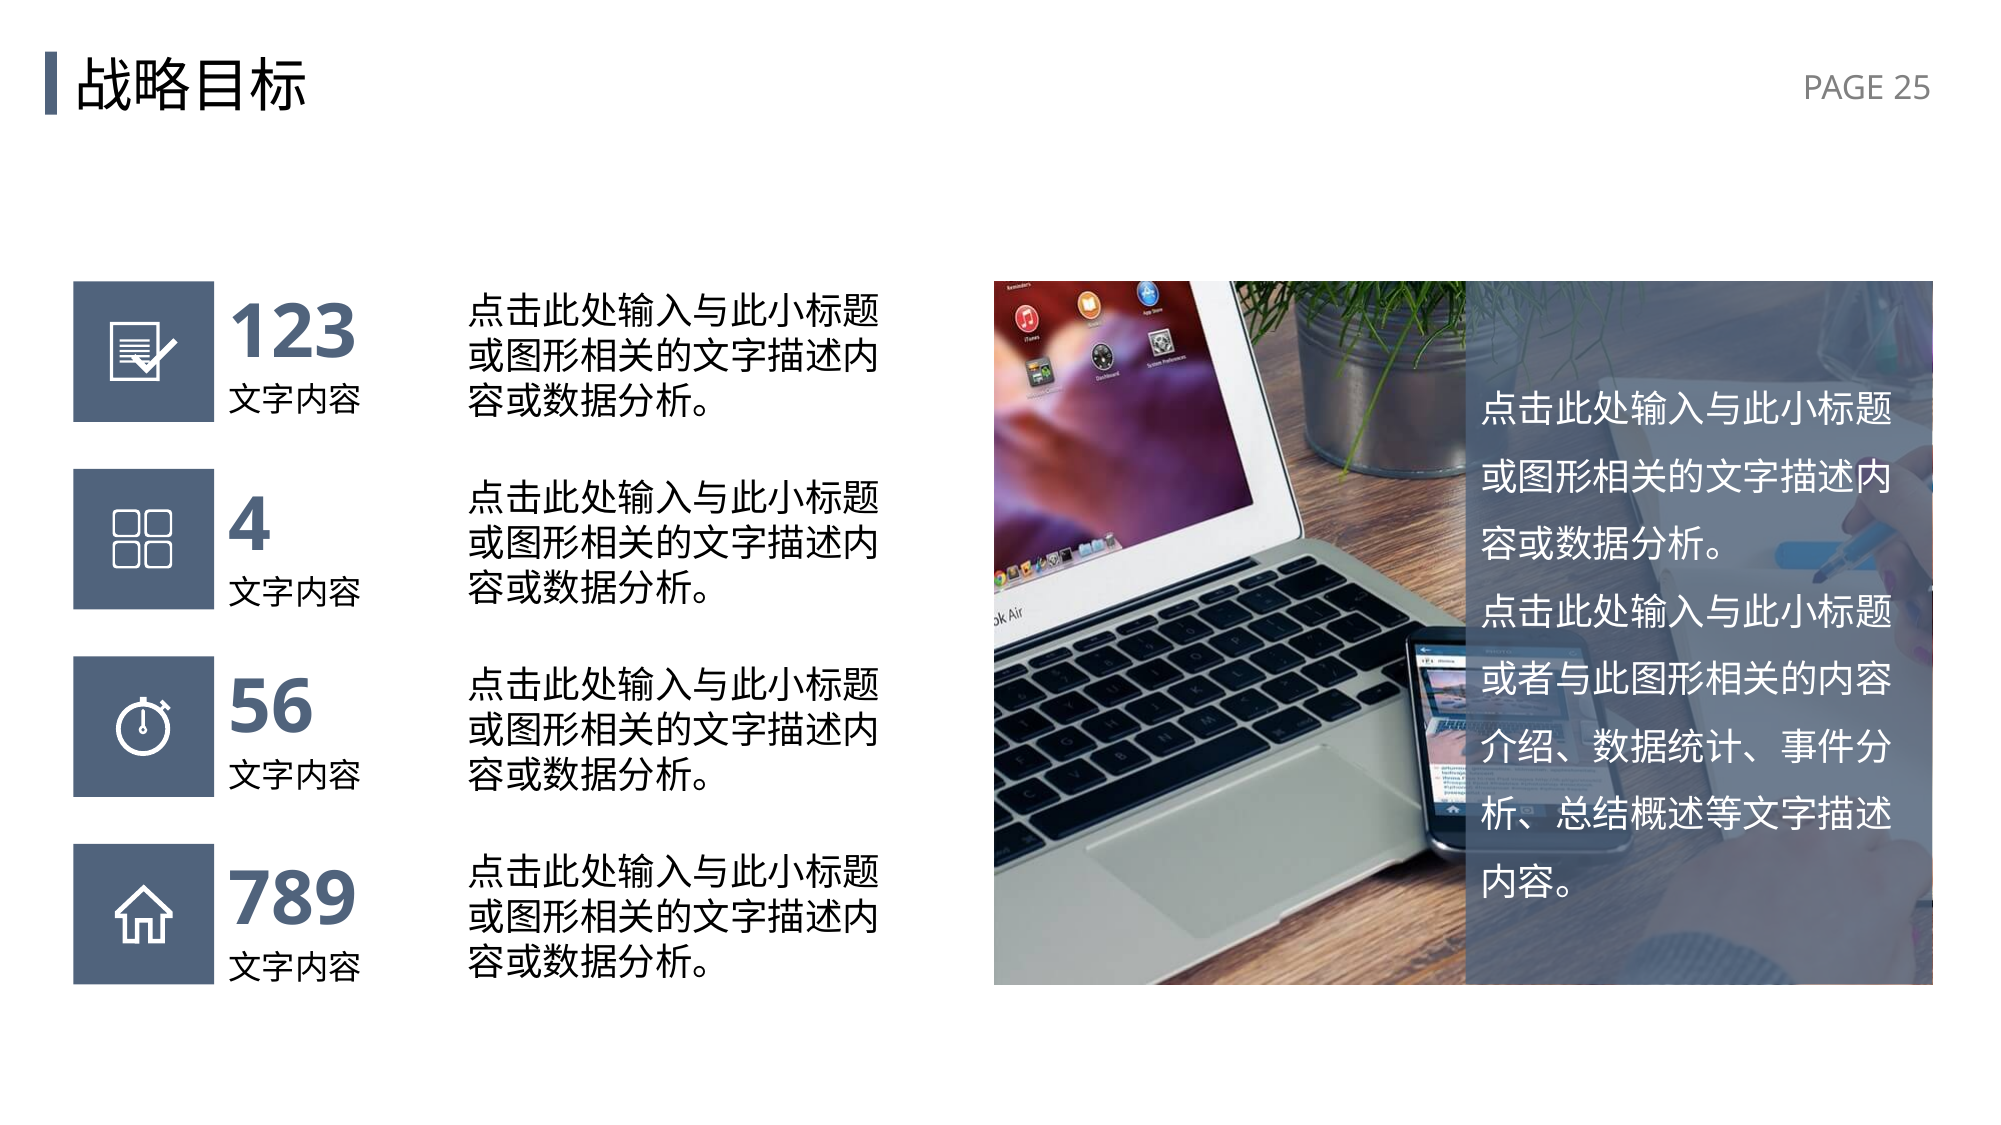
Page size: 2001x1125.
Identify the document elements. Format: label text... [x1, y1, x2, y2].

text_box 点击此处输入与此小标题或图形相关的文字描述内容或数据分析。 [453, 279, 928, 430]
text_box 4 [214, 467, 453, 563]
text_box [108, 320, 180, 383]
text_box 123 [214, 275, 457, 371]
text_box 789 [214, 842, 453, 938]
text_box [72, 280, 215, 423]
text_box [72, 468, 215, 610]
text_box 56 [214, 650, 457, 746]
text_box 文字内容 [214, 746, 453, 802]
text_box 点击此处输入与此小标题或图形相关的文字描述内容或数据分析。 [453, 466, 928, 617]
text_box [143, 508, 174, 570]
title 战略目标 [59, 40, 522, 126]
text_box [111, 508, 142, 570]
text_box [113, 883, 174, 945]
text_box 点击此处输入与此小标题或图形相关的文字描述内容或数据分析。 [453, 653, 928, 804]
text_box [114, 695, 173, 758]
text_box 点击此处输入与此小标题或图形相关的文字描述内容或数据分析。 [453, 840, 928, 991]
text_box [72, 655, 215, 798]
text_box [72, 843, 215, 985]
text_box 文字内容 [214, 371, 453, 426]
picture [994, 281, 1933, 985]
text_box 文字内容 [214, 938, 457, 994]
text_box 文字内容 [214, 563, 457, 619]
